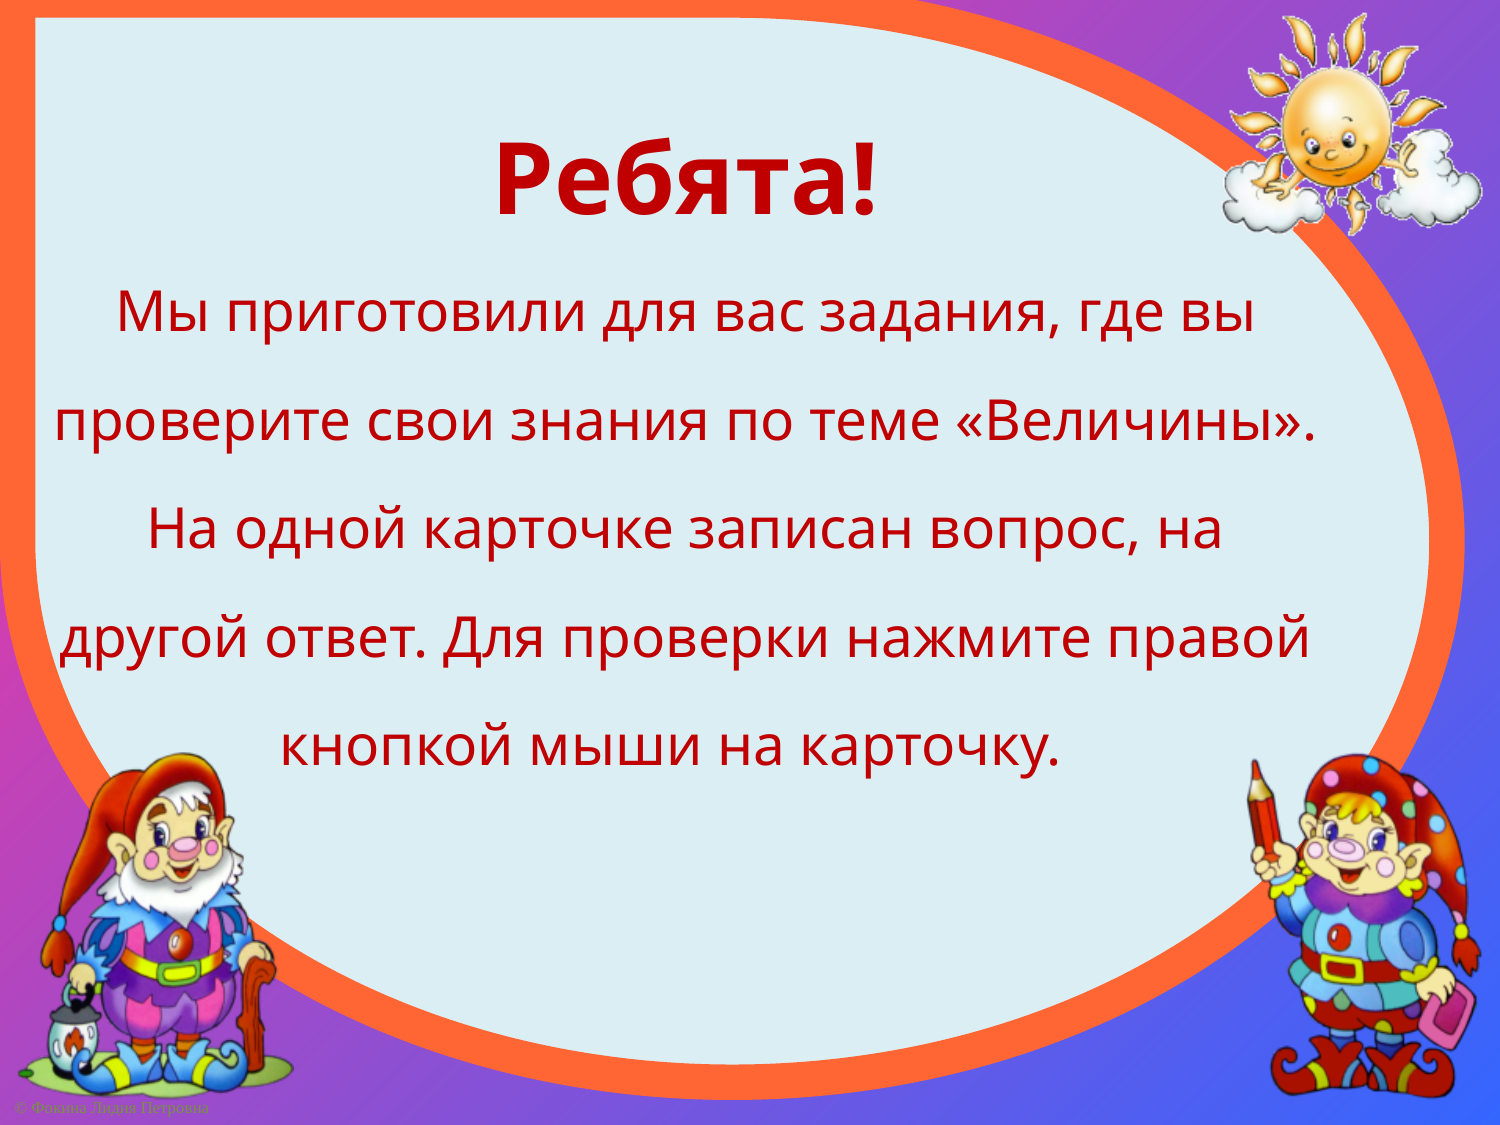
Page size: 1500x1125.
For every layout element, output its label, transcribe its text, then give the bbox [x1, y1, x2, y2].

picture [17, 751, 294, 1101]
picture [1214, 0, 1500, 244]
picture [1246, 751, 1483, 1101]
text_box Ребята! Мы приготовили для вас задания, где вы проверите свои знания по теме «Величины». На одной карточке записан вопрос, на другой ответ. Для проверки нажмите правой кнопкой мыши на карточку. [35, 35, 1336, 950]
